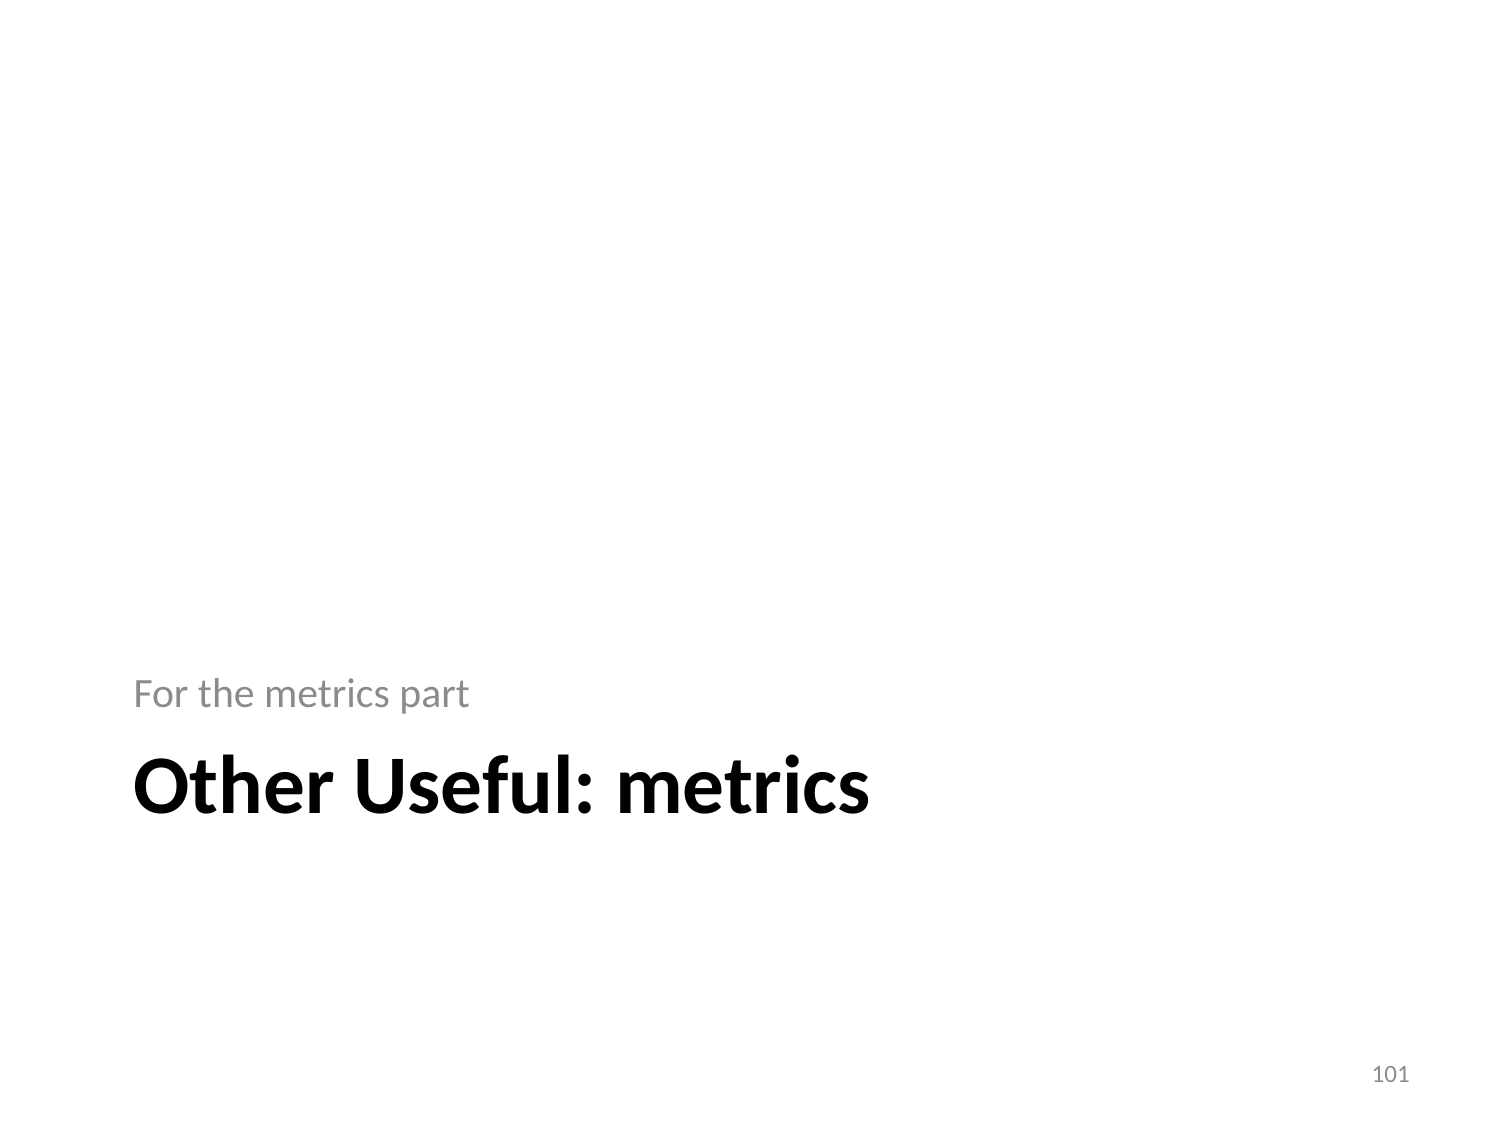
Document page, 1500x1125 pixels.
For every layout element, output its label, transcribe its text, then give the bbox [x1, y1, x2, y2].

slide_number 101 [1074, 1042, 1425, 1103]
title Other Useful: metrics [118, 723, 1394, 947]
list For the metrics part [118, 476, 1394, 723]
